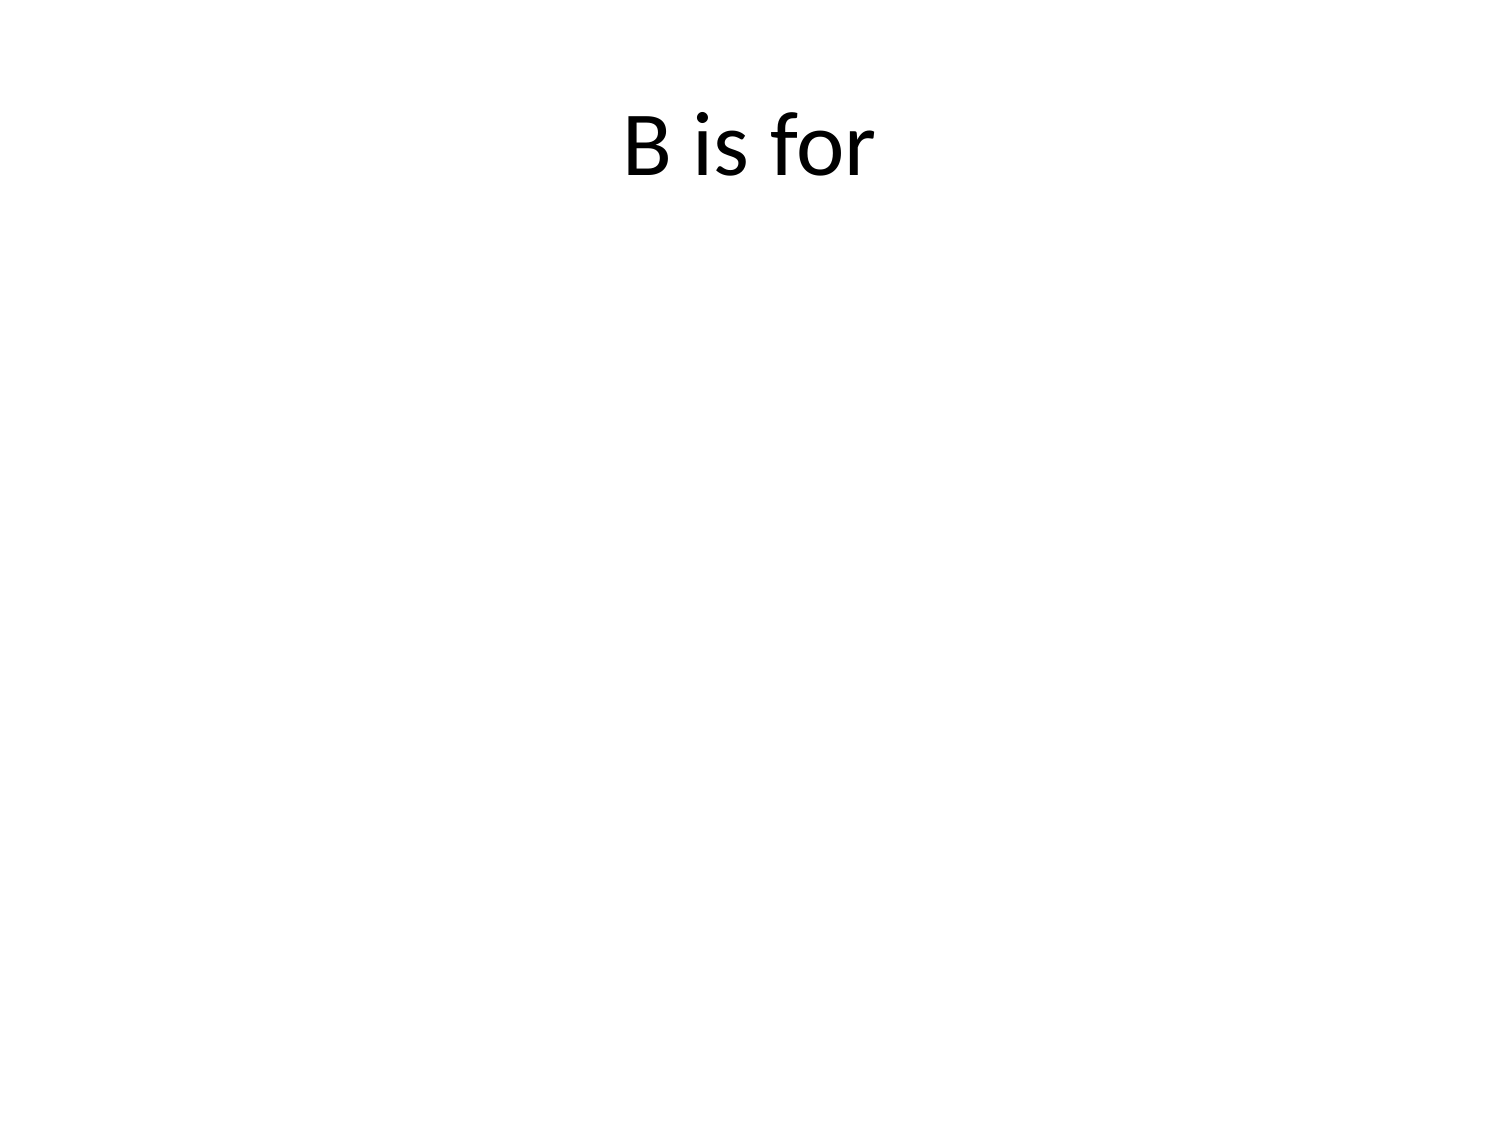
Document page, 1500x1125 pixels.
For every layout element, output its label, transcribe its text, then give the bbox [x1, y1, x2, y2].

title B is for [75, 45, 1425, 233]
